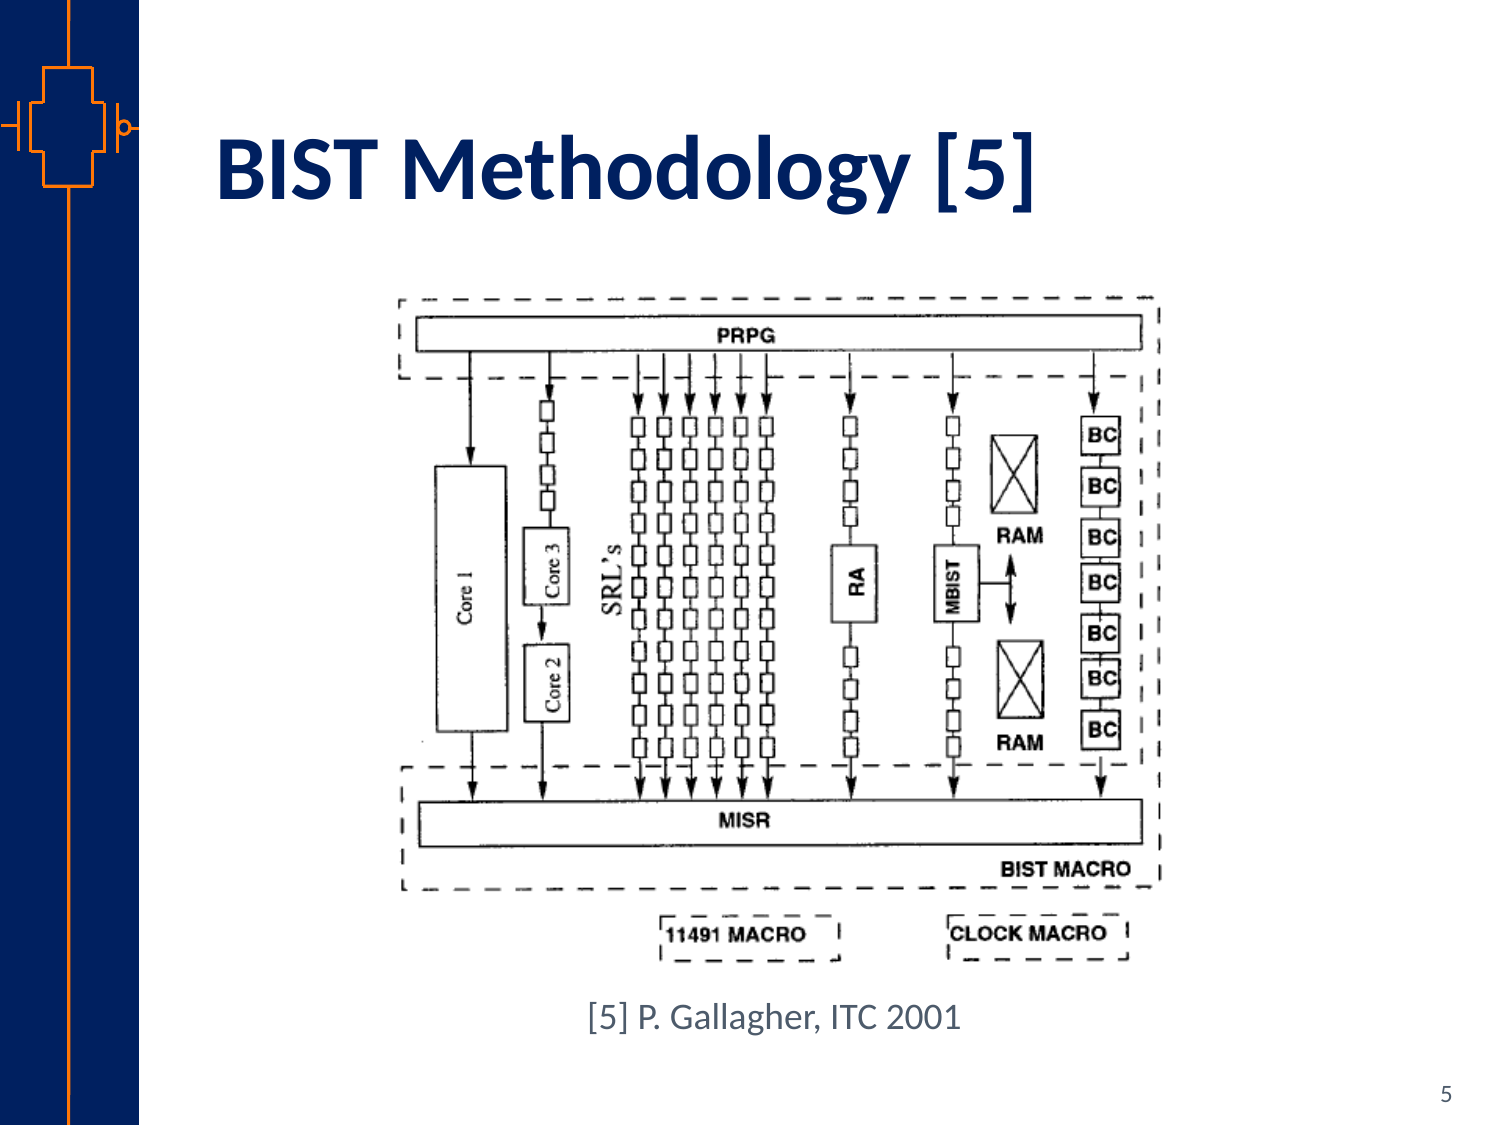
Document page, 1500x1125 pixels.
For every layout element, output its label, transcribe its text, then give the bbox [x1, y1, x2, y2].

slide_number 5 [1425, 1062, 1488, 1123]
text_box [5] P. Gallagher, ITC 2001 [572, 997, 1011, 1045]
picture [375, 280, 1209, 986]
title BIST Methodology [5] [200, 37, 1388, 225]
